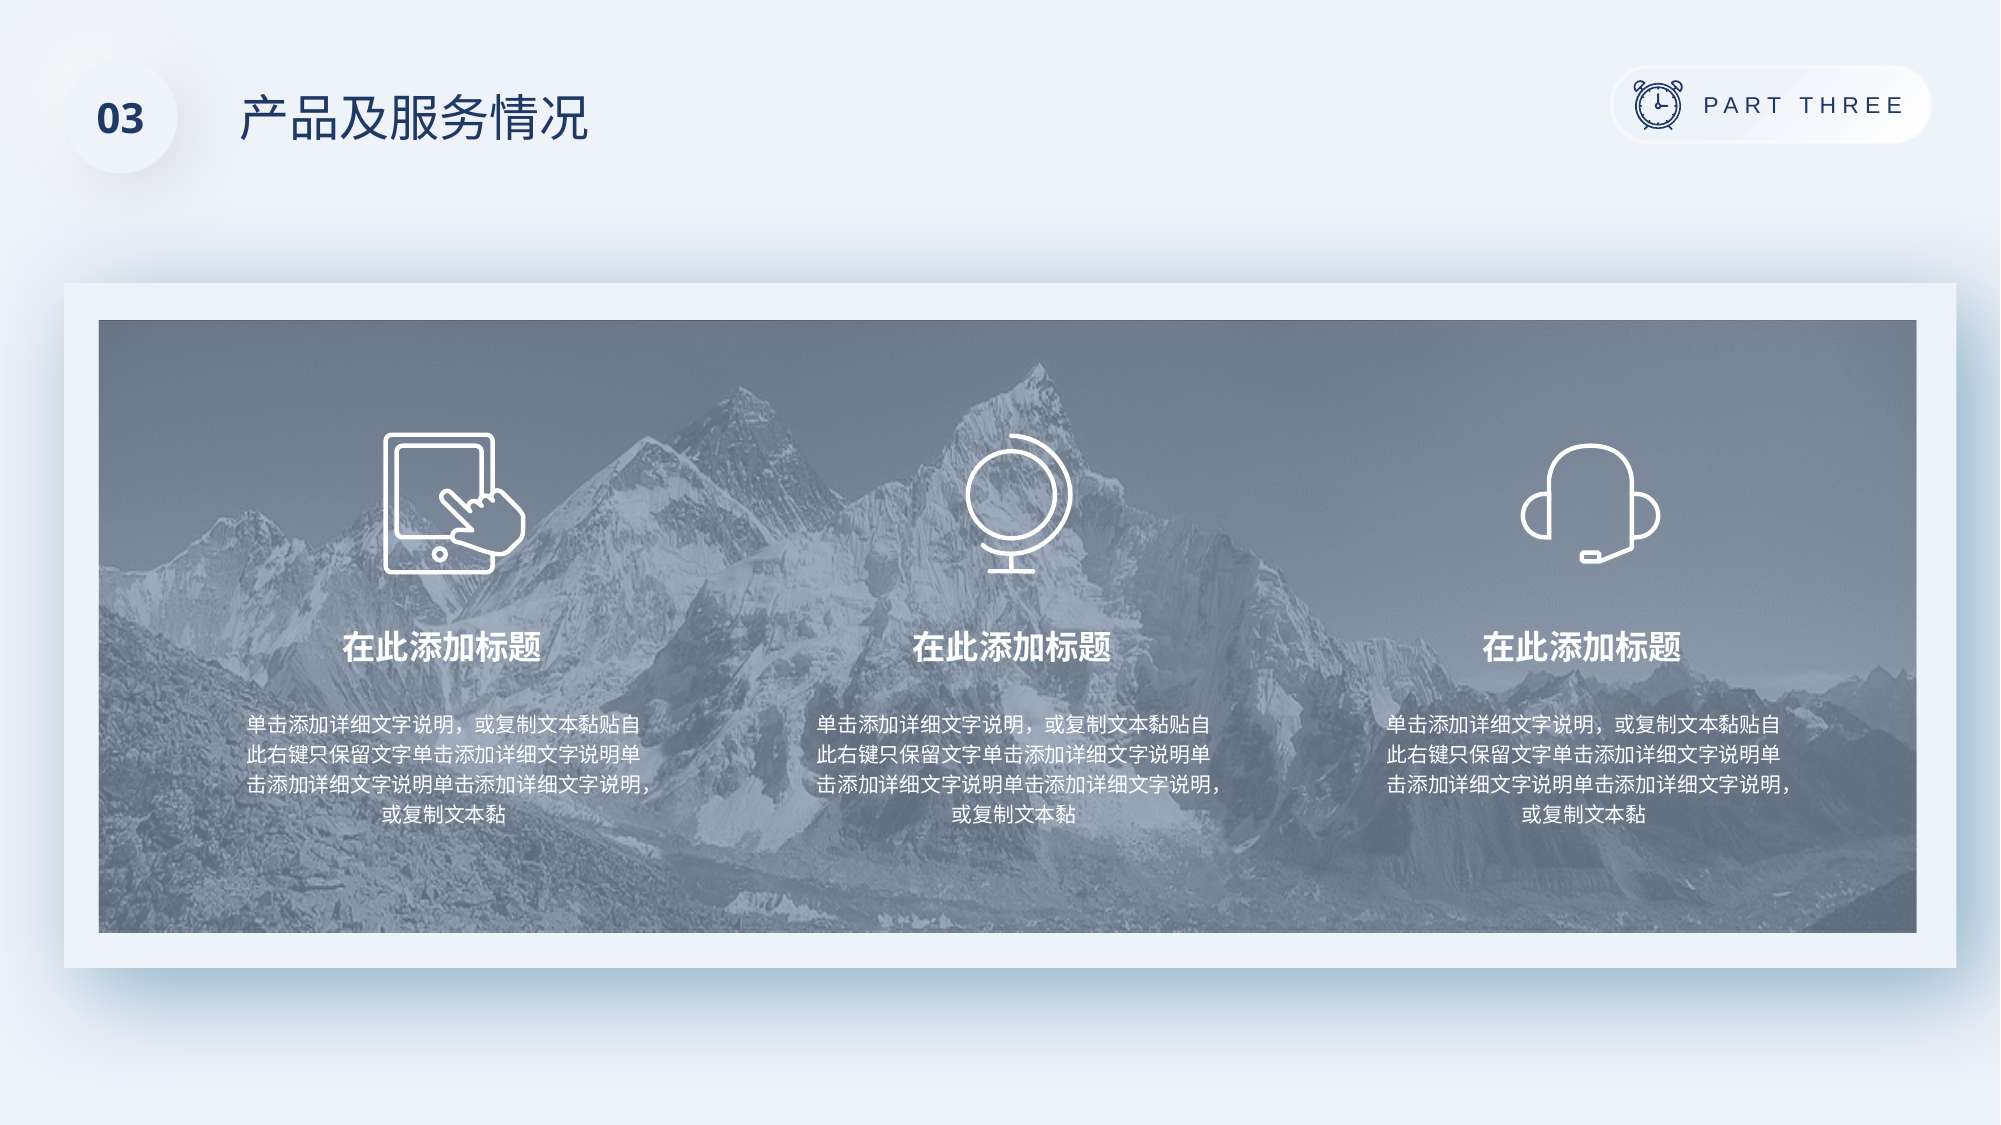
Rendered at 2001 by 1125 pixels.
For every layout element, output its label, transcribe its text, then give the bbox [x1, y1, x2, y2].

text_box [63, 60, 178, 174]
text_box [967, 435, 1071, 572]
text_box 产品及服务情况 [224, 78, 800, 154]
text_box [1522, 445, 1659, 562]
text_box [63, 282, 1957, 969]
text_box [98, 320, 1917, 933]
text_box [385, 434, 524, 573]
